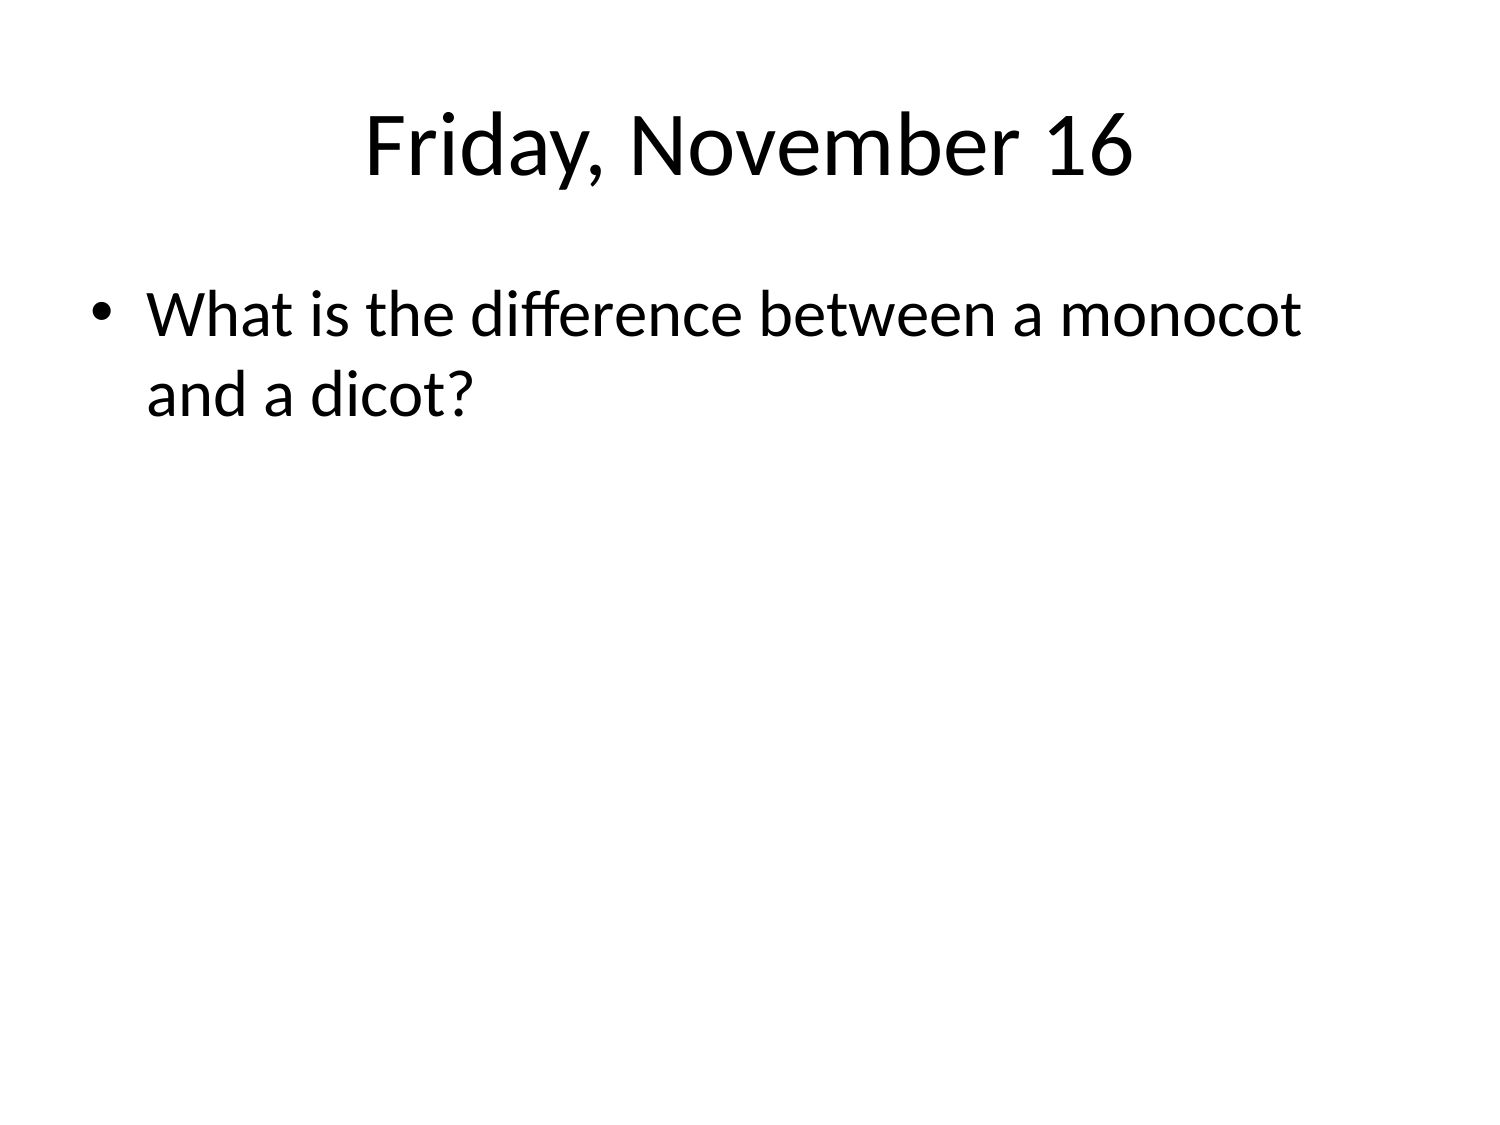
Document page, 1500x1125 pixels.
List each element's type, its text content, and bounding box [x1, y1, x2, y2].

list What is the difference between a monocot and a dicot? [75, 262, 1425, 1005]
title Friday, November 16 [75, 45, 1425, 233]
